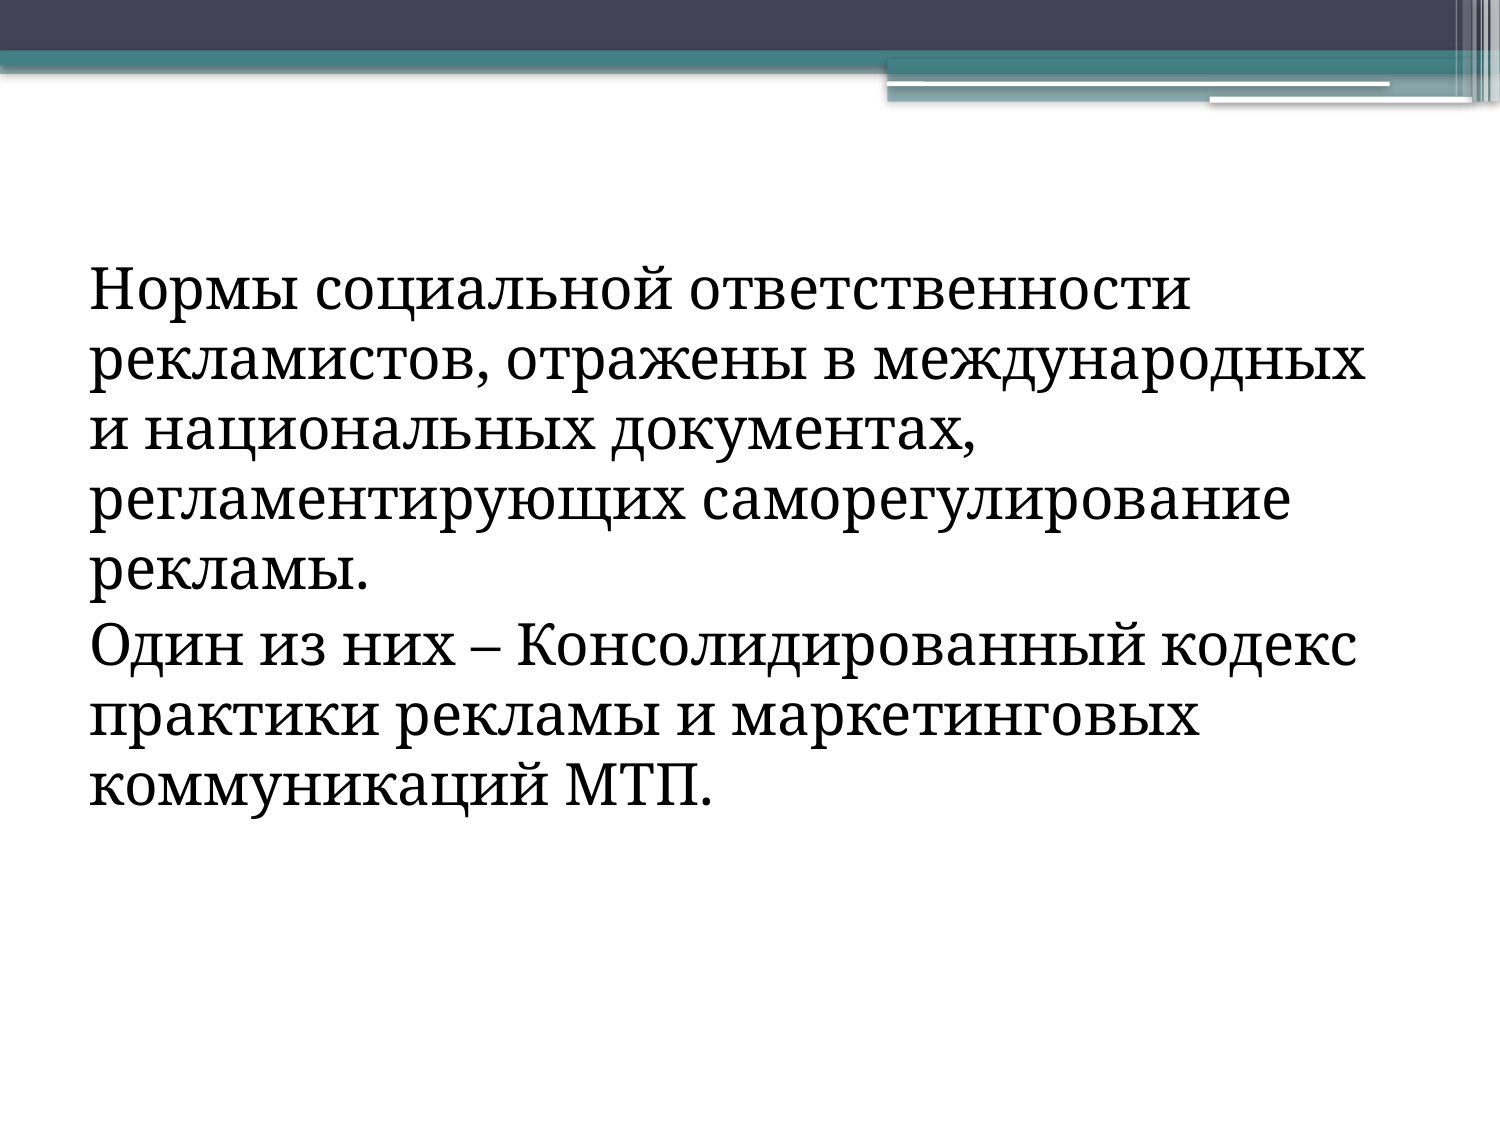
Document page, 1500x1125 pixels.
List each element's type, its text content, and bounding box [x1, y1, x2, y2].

list Нормы социальной ответственности рекламистов, отражены в международных и национальных документах, регламентирующих саморегулирование рекламы. Один из них – Консолидированный кодекс практики рекламы и маркетинговых коммуникаций МТП. [75, 243, 1425, 1005]
